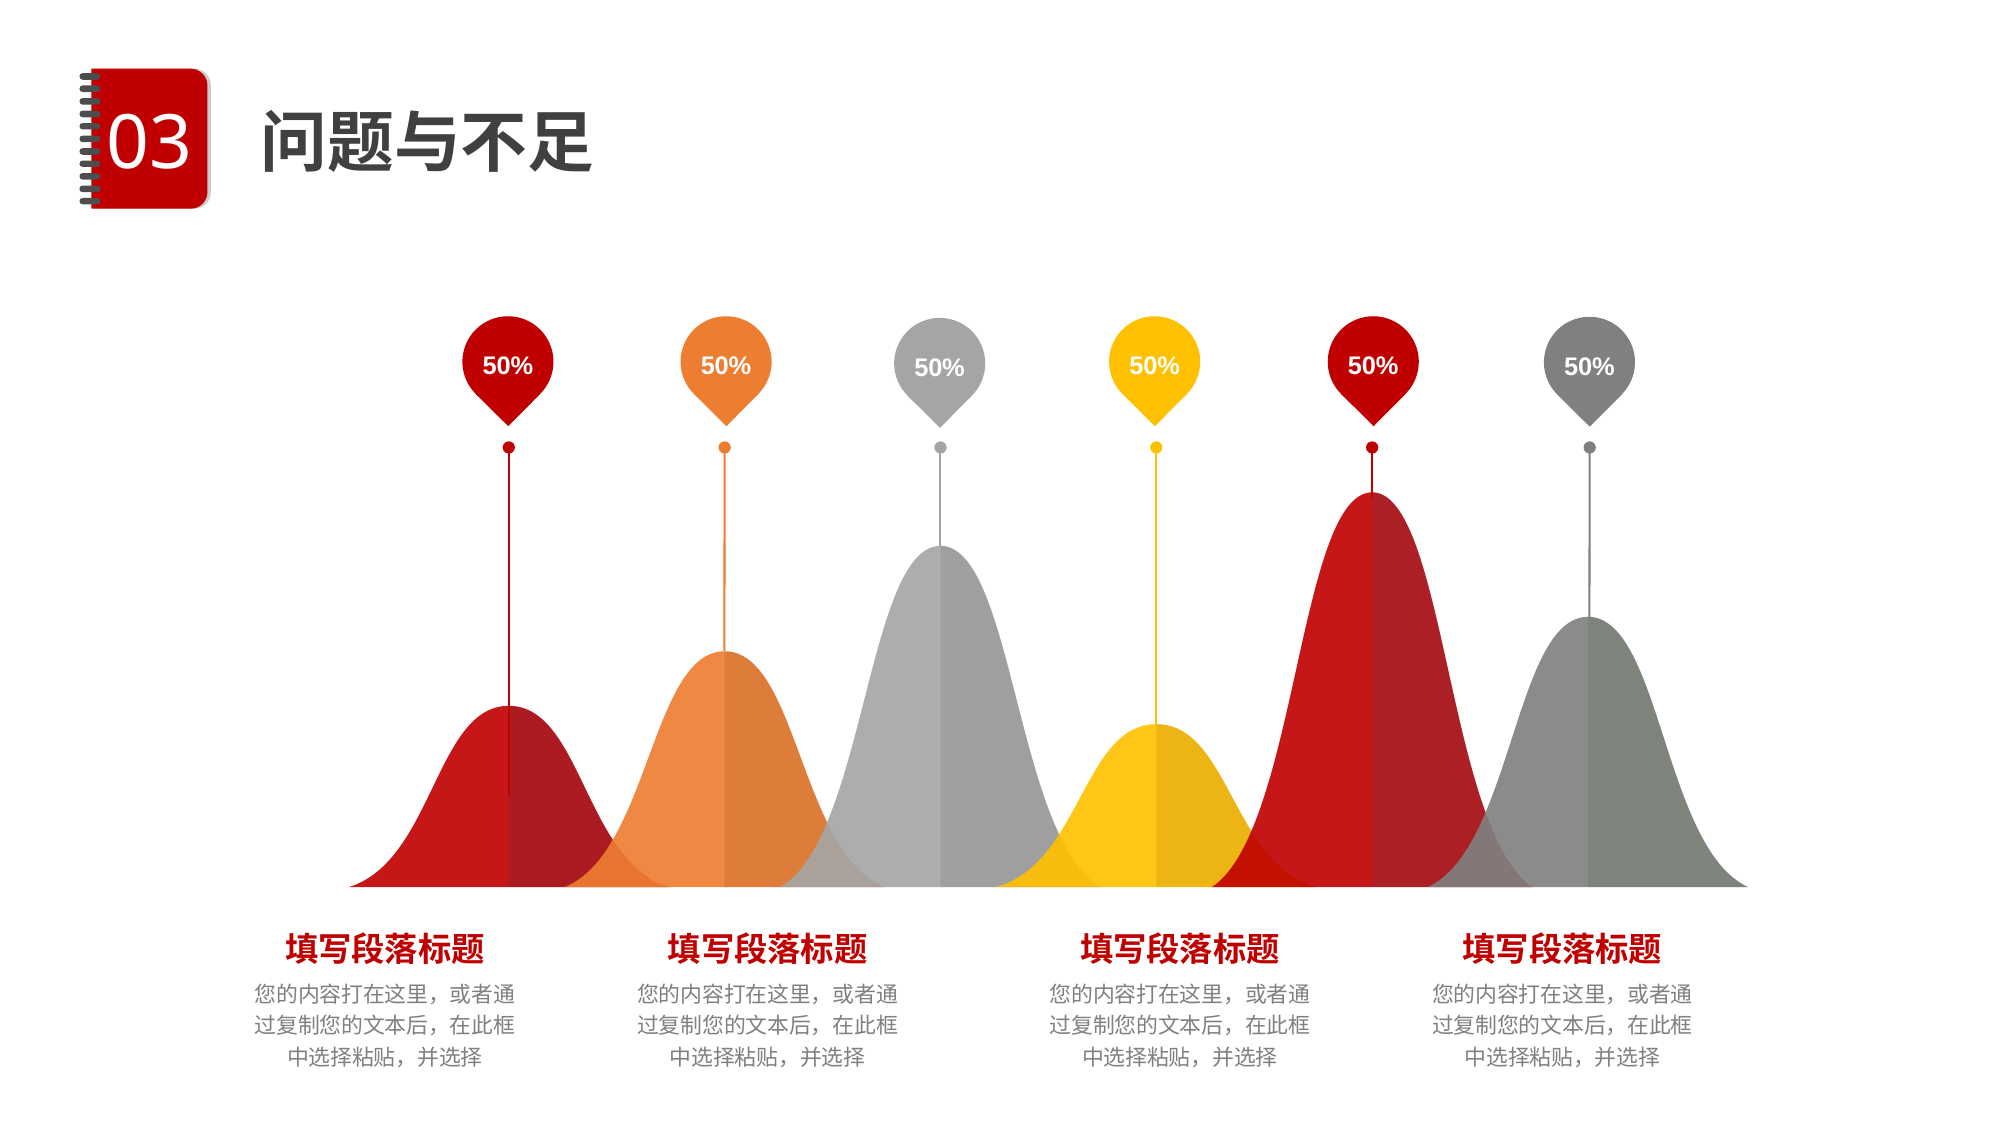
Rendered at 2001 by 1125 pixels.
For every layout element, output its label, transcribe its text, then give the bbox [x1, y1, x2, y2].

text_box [79, 68, 211, 209]
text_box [1211, 492, 1533, 888]
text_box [1543, 316, 1635, 427]
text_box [780, 545, 1101, 888]
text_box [680, 316, 772, 427]
text_box 您的内容打在这里，或者通过复制您的文本后，在此框中选择粘贴，并选择 [229, 965, 541, 1080]
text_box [1109, 316, 1201, 427]
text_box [462, 316, 554, 427]
text_box 您的内容打在这里，或者通过复制您的文本后，在此框中选择粘贴，并选择 [1024, 965, 1336, 1080]
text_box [348, 705, 564, 888]
text_box 您的内容打在这里，或者通过复制您的文本后，在此框中选择粘贴，并选择 [612, 965, 923, 1080]
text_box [1327, 316, 1419, 427]
text_box 填写段落标题 [1060, 928, 1300, 965]
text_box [996, 724, 1211, 888]
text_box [564, 651, 780, 888]
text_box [1427, 616, 1749, 888]
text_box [894, 317, 986, 428]
text_box 问题与不足 [245, 92, 610, 188]
text_box 填写段落标题 [1442, 928, 1683, 965]
text_box 您的内容打在这里，或者通过复制您的文本后，在此框中选择粘贴，并选择 [1407, 965, 1718, 1080]
text_box 填写段落标题 [265, 928, 505, 965]
text_box 填写段落标题 [647, 928, 888, 965]
